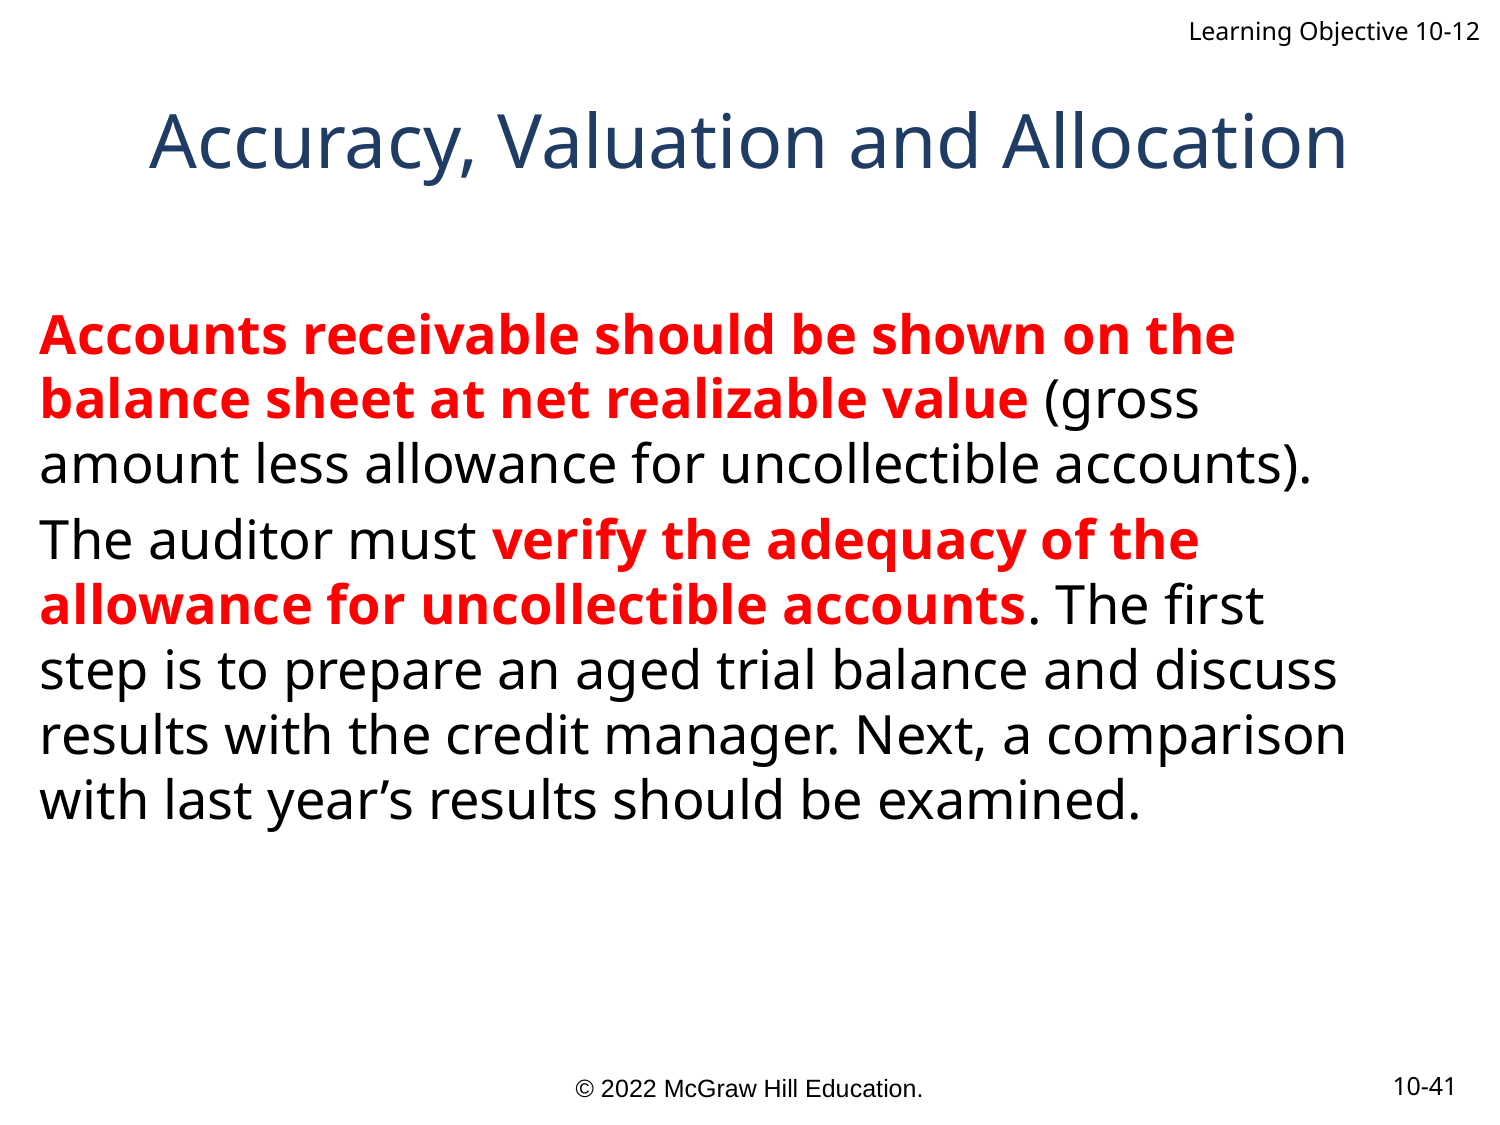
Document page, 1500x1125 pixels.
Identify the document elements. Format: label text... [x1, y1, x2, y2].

list Learning Objective 10-12 [908, 1, 1496, 60]
list Accounts receivable should be shown on the balance sheet at net realizable value (gross amount less allowance for uncollectible accounts). The auditor must verify the adequacy of the allowance for uncollectible accounts. The first step is to prepare an aged trial balance and discuss results with the credit manager. Next, a comparison with last year’s results should be examined. [24, 292, 1375, 1080]
title Accuracy, Valuation and Allocation [75, 45, 1425, 233]
